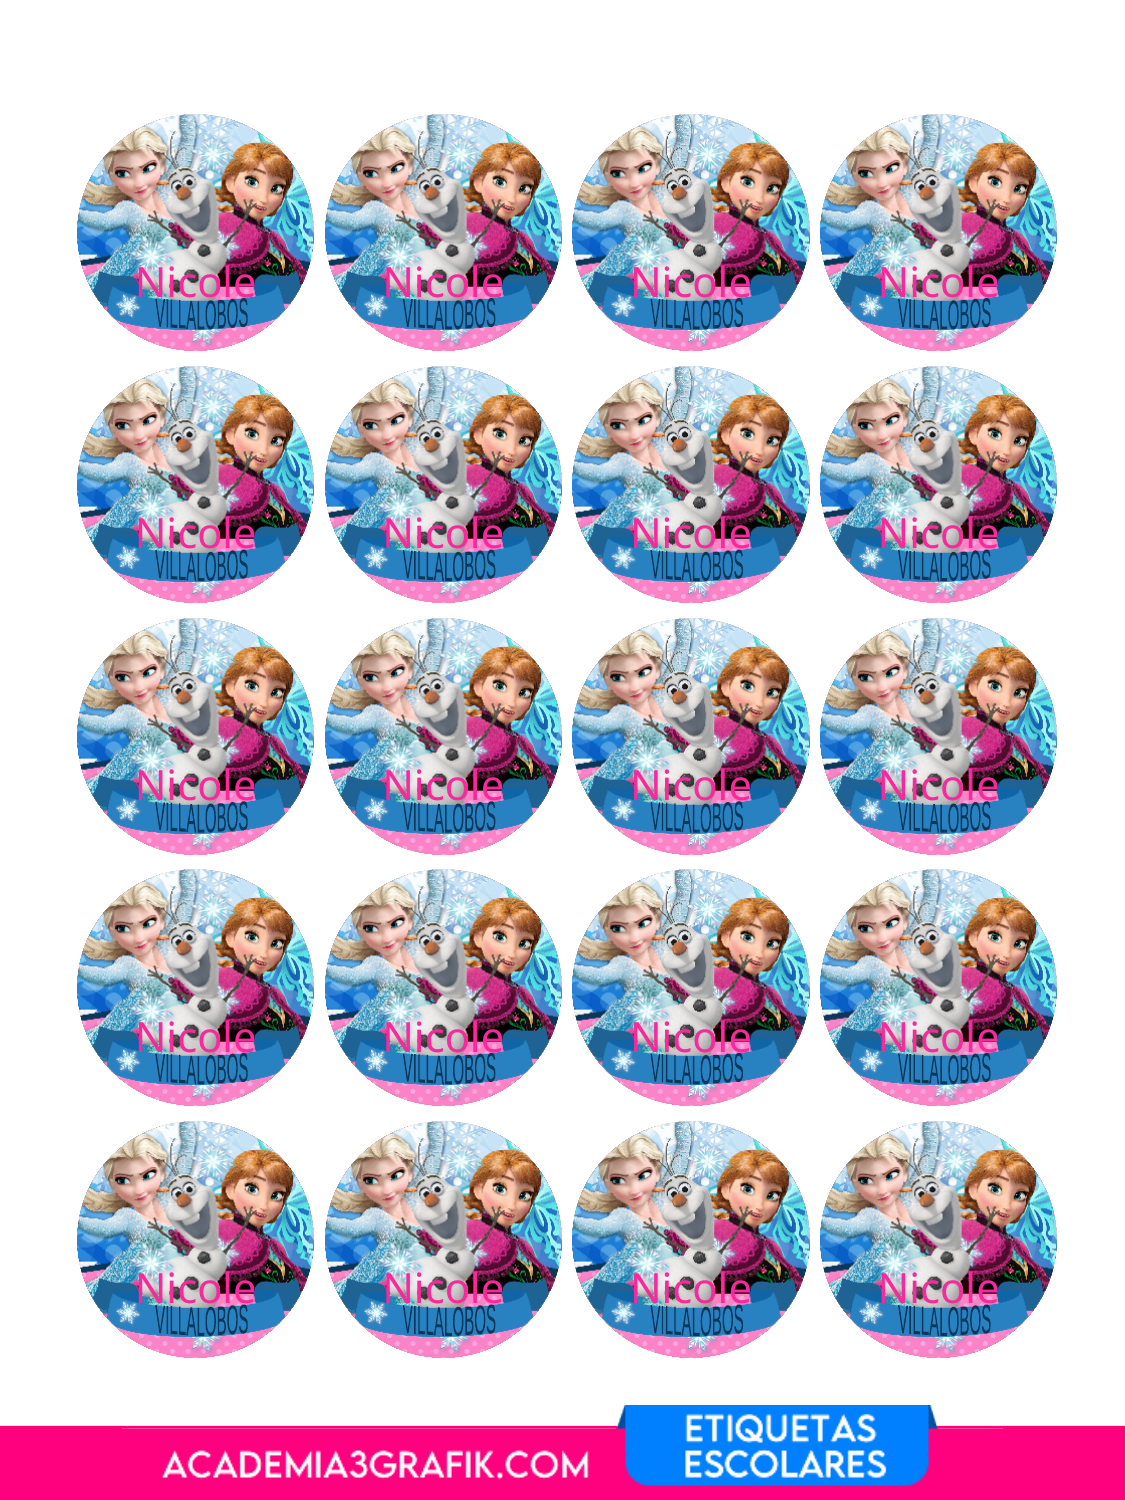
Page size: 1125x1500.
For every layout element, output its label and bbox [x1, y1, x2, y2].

picture [325, 366, 562, 603]
picture [572, 869, 810, 1106]
picture [325, 869, 562, 1106]
picture [325, 617, 562, 855]
picture [325, 114, 562, 351]
picture [820, 869, 1057, 1106]
picture [325, 1121, 562, 1358]
picture [820, 1121, 1057, 1358]
picture [77, 366, 314, 603]
picture [572, 114, 810, 351]
picture [820, 617, 1057, 855]
picture [572, 1121, 810, 1358]
picture [77, 617, 314, 855]
picture [77, 114, 314, 351]
picture [820, 114, 1057, 351]
picture [77, 869, 314, 1106]
picture [572, 617, 810, 855]
picture [122, 1405, 1003, 1500]
picture [820, 366, 1057, 603]
picture [77, 1121, 314, 1358]
picture [572, 366, 810, 603]
